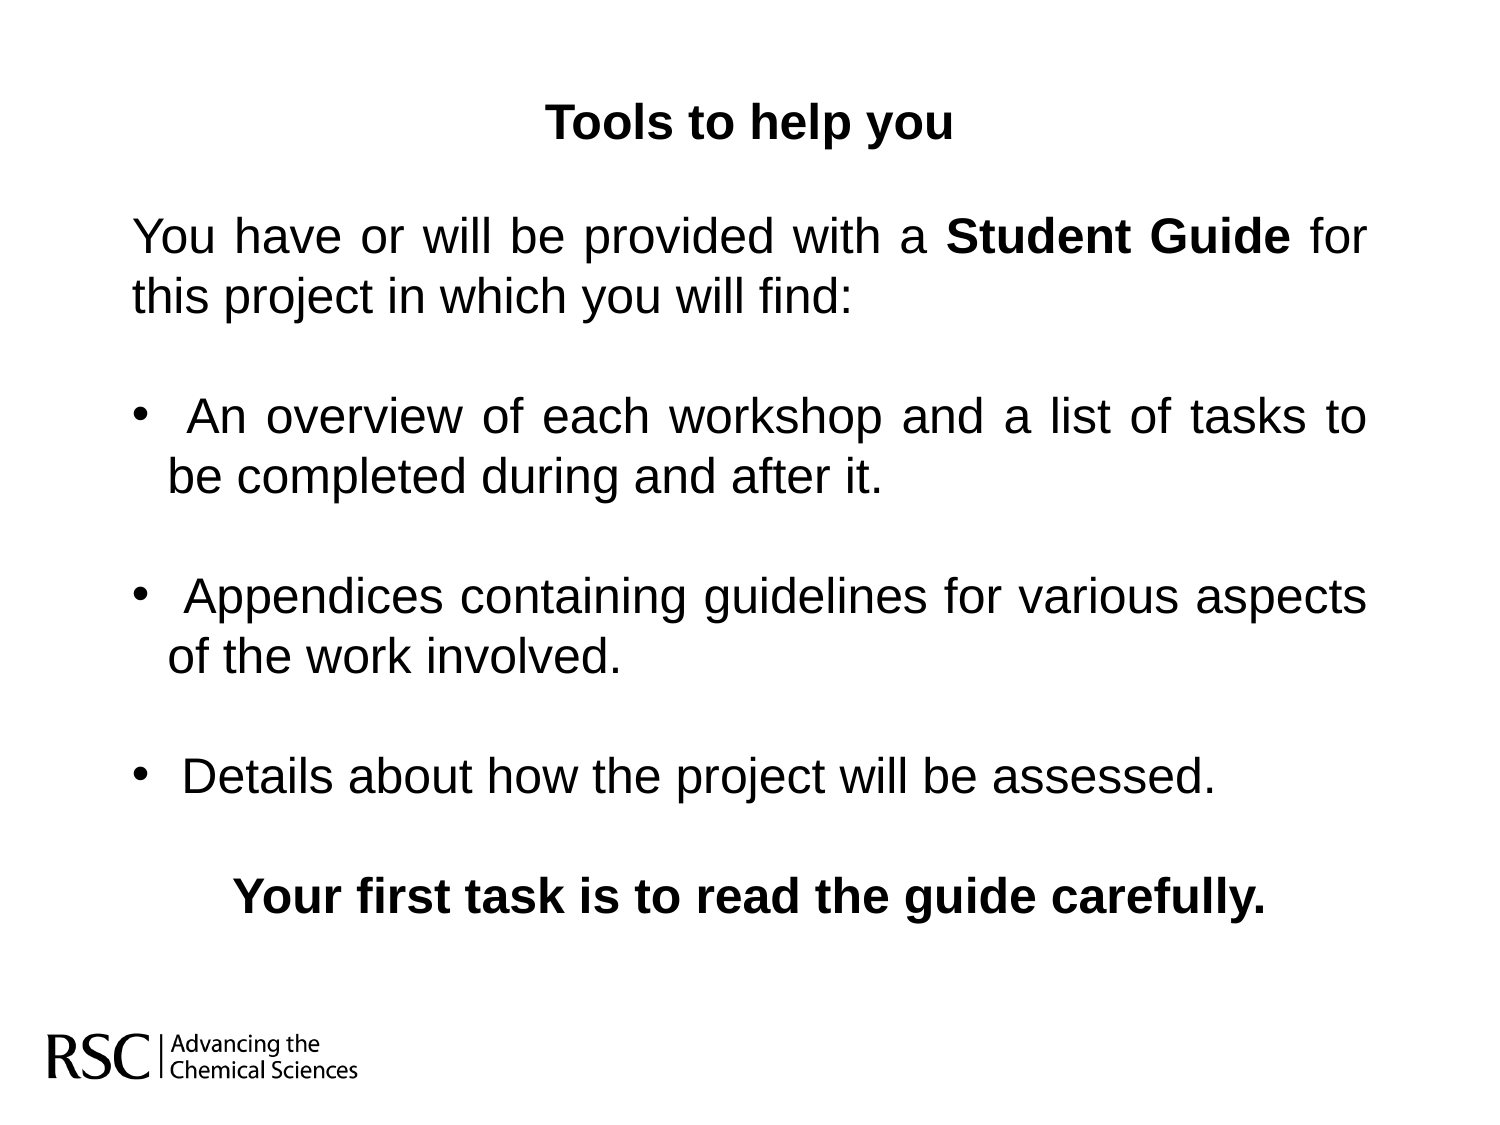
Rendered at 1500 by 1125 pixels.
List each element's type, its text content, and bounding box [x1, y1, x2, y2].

text_box You have or will be provided with a Student Guide for this project in which you will find: An overview of each workshop and a list of tasks to be completed during and after it. Appendices containing guidelines for various aspects of the work involved. Details about how the project will be assessed. Your first task is to read the guide carefully. [117, 196, 1383, 991]
text_box Tools to help you [117, 81, 1383, 157]
